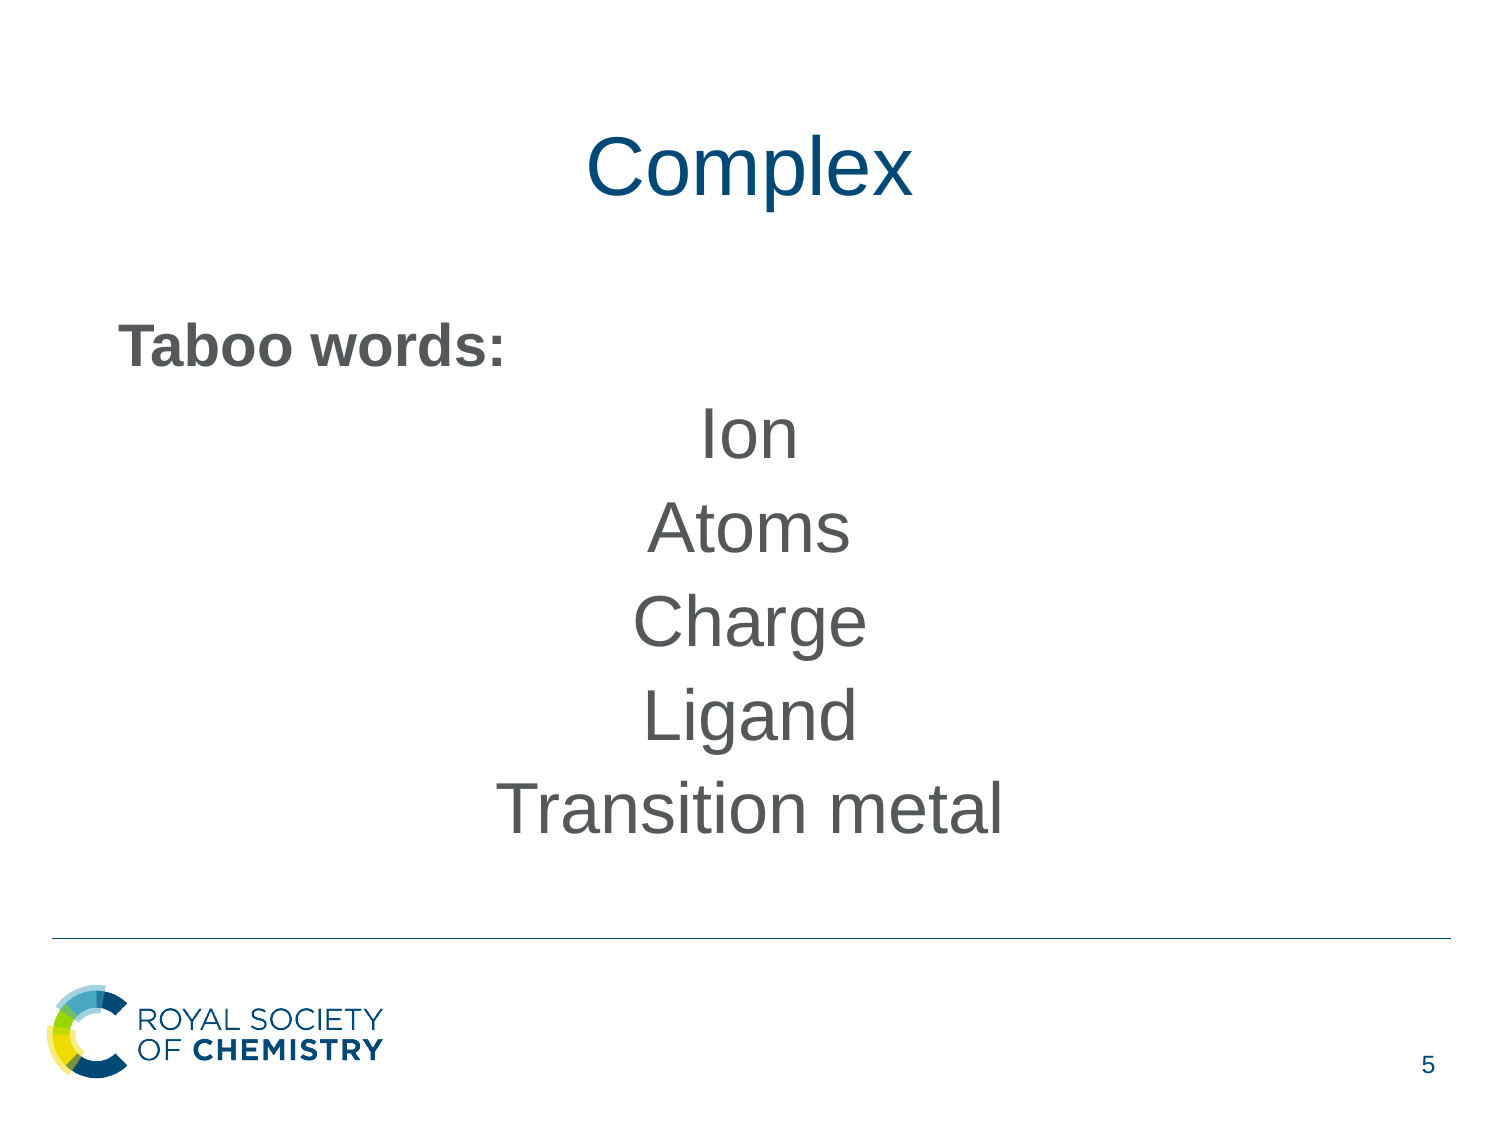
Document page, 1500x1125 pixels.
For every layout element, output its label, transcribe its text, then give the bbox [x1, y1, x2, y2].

slide_number 5 [1113, 1033, 1451, 1094]
title Complex [103, 59, 1397, 278]
list Taboo words: Ion Atoms Charge Ligand Transition metal [103, 299, 1397, 859]
picture [0, 938, 430, 1125]
